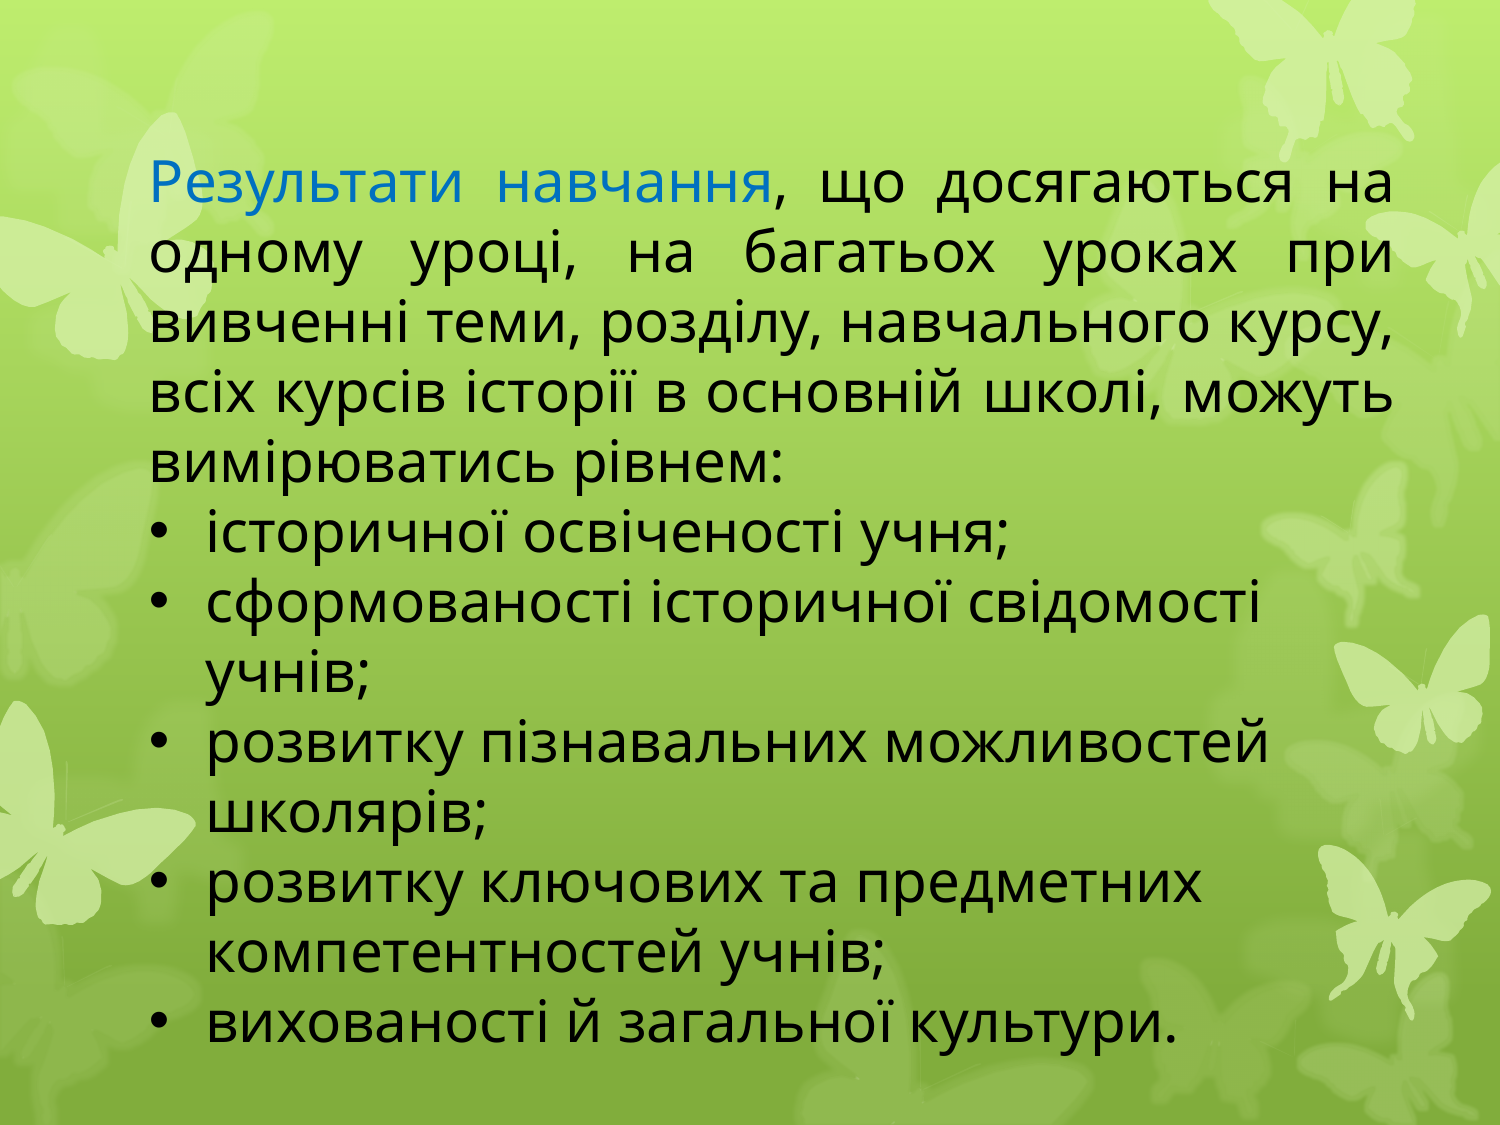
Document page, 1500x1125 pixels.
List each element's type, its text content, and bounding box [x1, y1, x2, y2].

text_box Результати навчання, що досягаються на одному уроці, на бага­тьох уроках при вивченні теми, розділу, навчального курсу, всіх курсів історії в основній школі, можуть вимірюватись рівнем: історичної освіченості учня; сформованості історичної свідомості учнів; розвитку пізнавальних можливостей школярів; розвитку ключових та предметних компетентностей учнів; вихованості й загальної культури. [134, 137, 1410, 1062]
